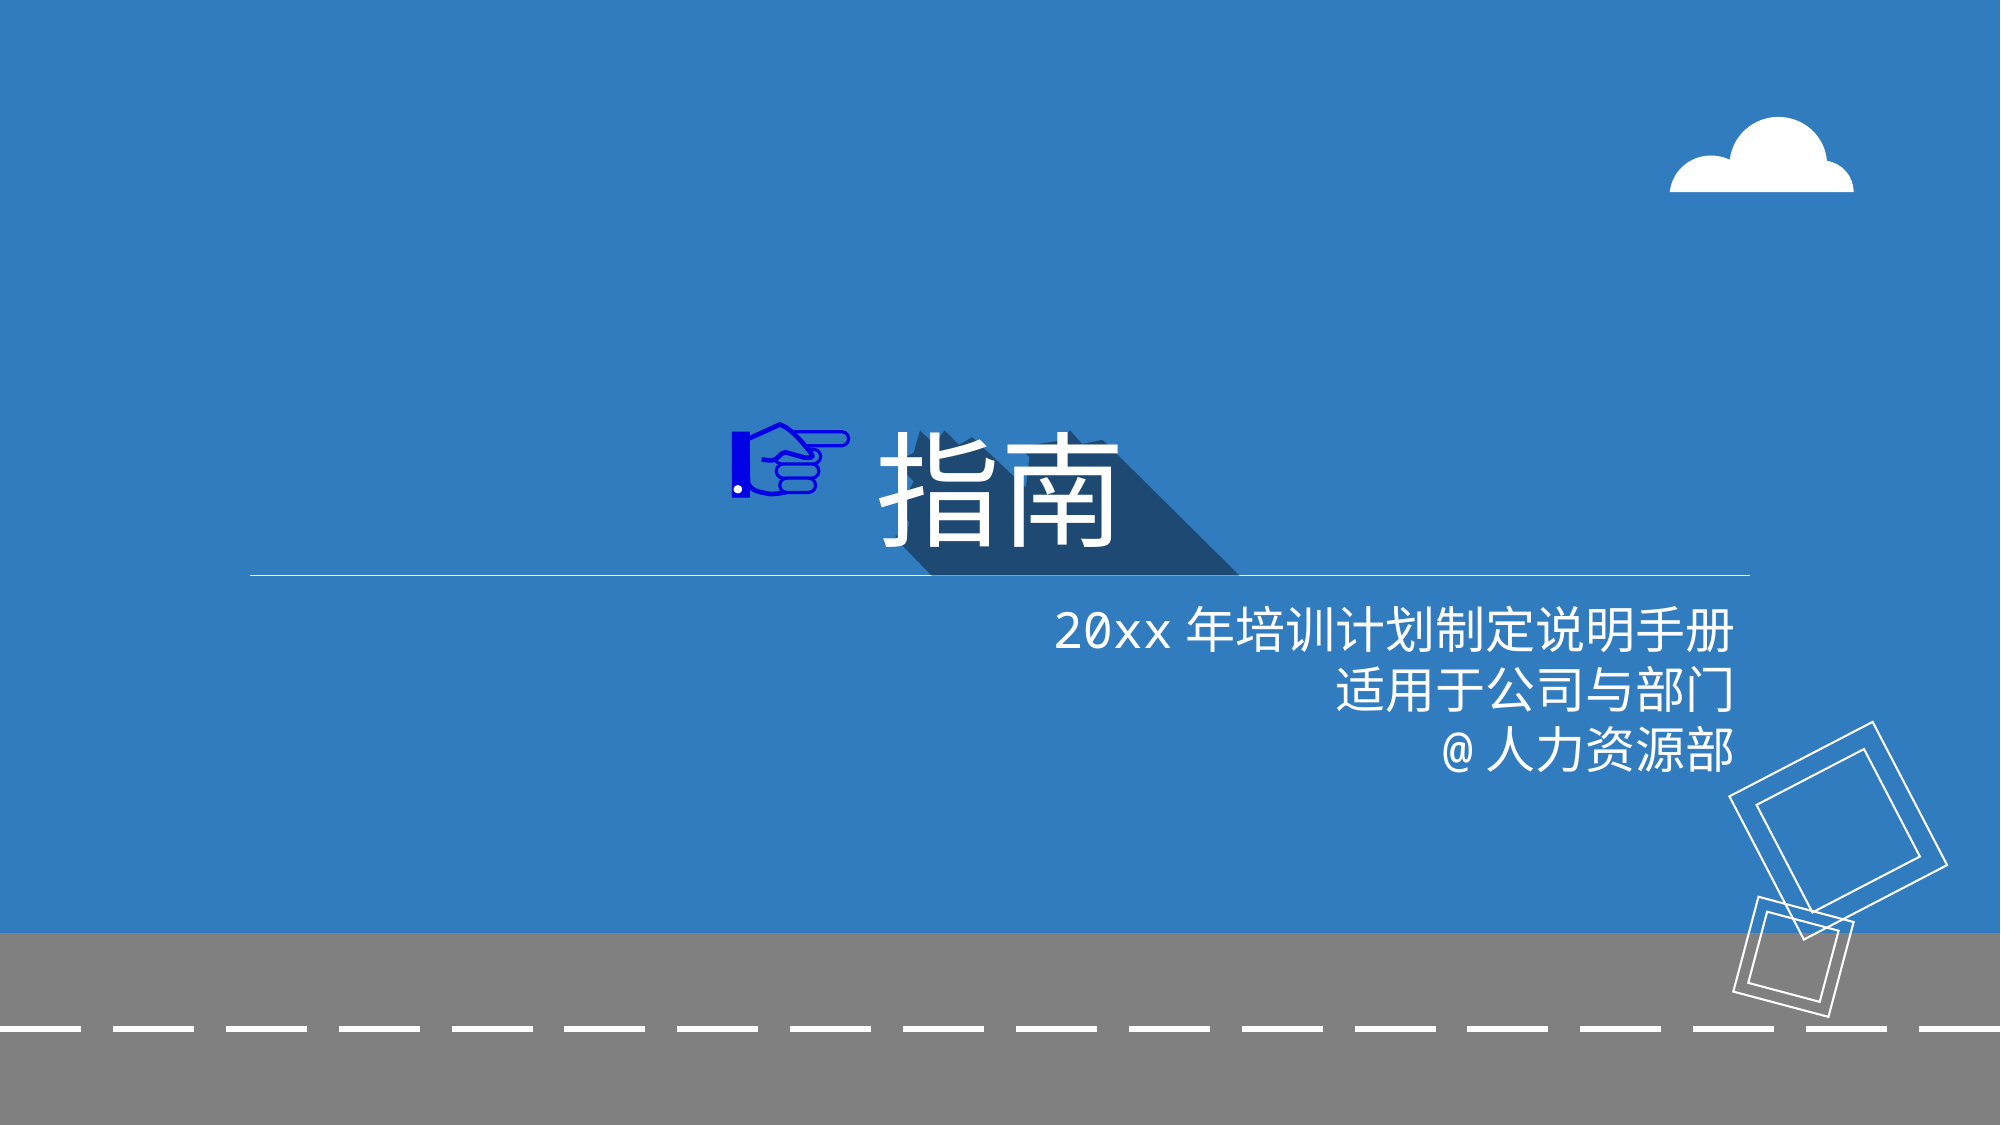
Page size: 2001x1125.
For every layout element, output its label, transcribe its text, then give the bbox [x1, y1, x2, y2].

subtitle 20xx年培训计划制定说明手册 适用于公司与部门 @人力资源部 [621, 590, 1750, 863]
title 指南 [855, 417, 1145, 572]
